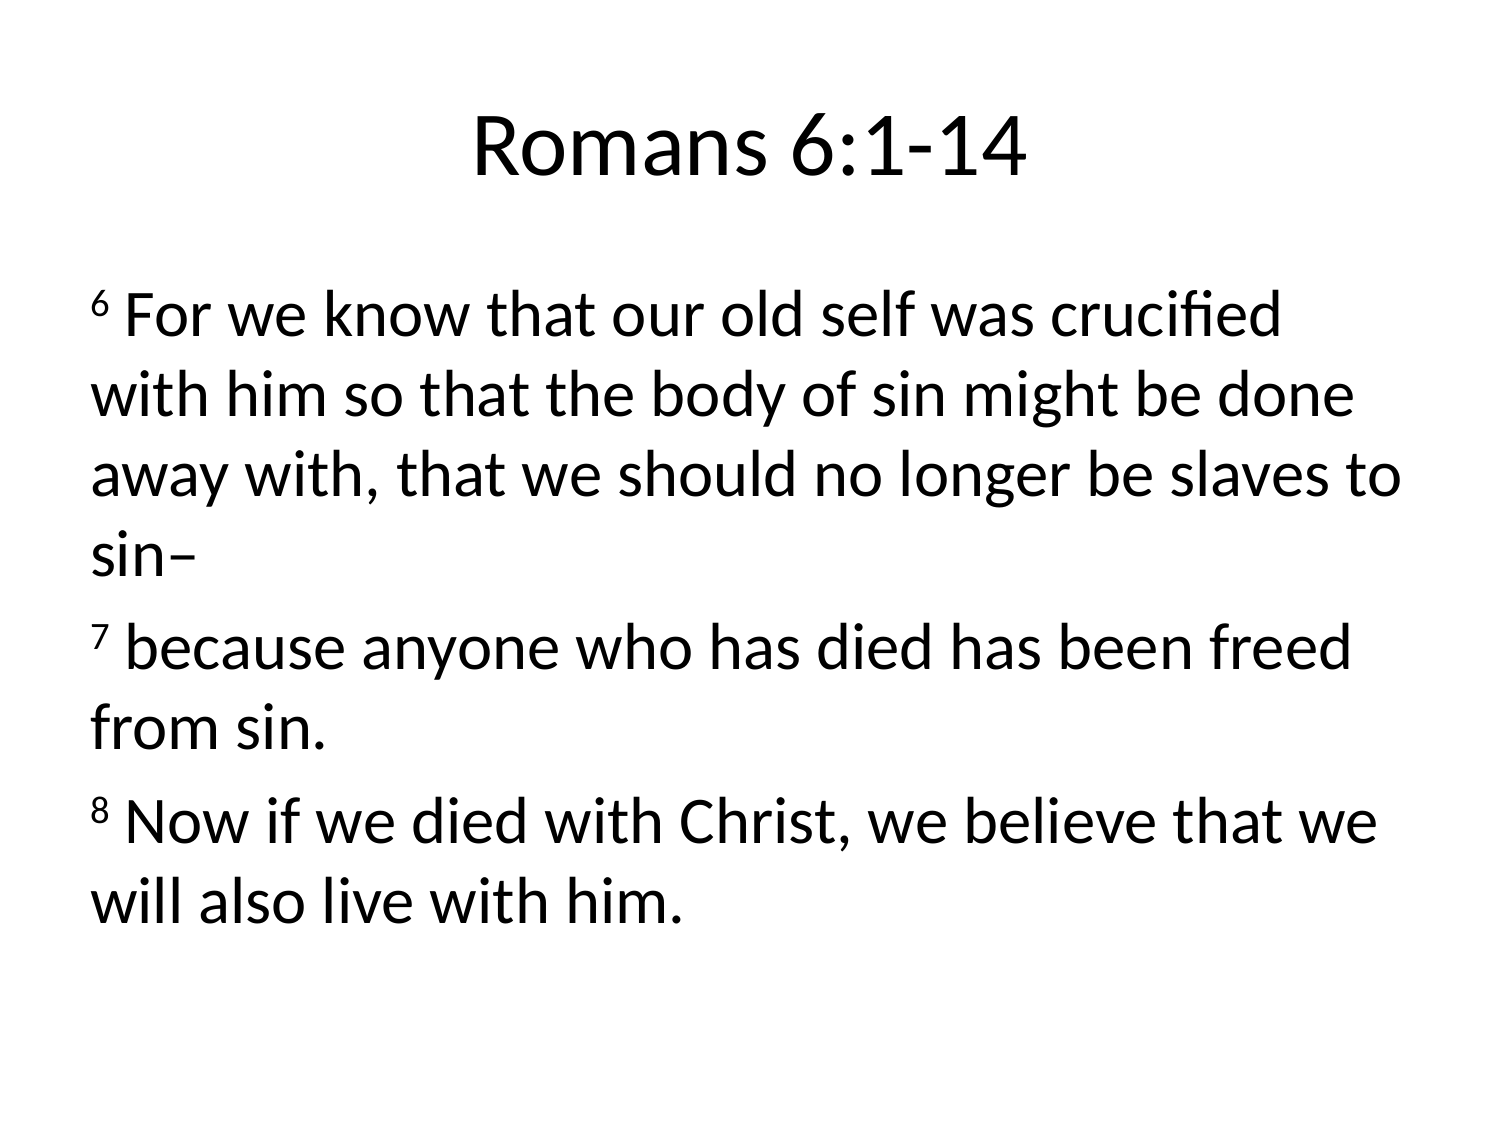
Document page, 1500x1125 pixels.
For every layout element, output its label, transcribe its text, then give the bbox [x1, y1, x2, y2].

list 6 For we know that our old self was crucified with him so that the body of sin might be done away with, that we should no longer be slaves to sin– 7 because anyone who has died has been freed from sin. 8 Now if we died with Christ, we believe that we will also live with him. [75, 262, 1425, 1005]
title Romans 6:1-14 [75, 45, 1425, 233]
